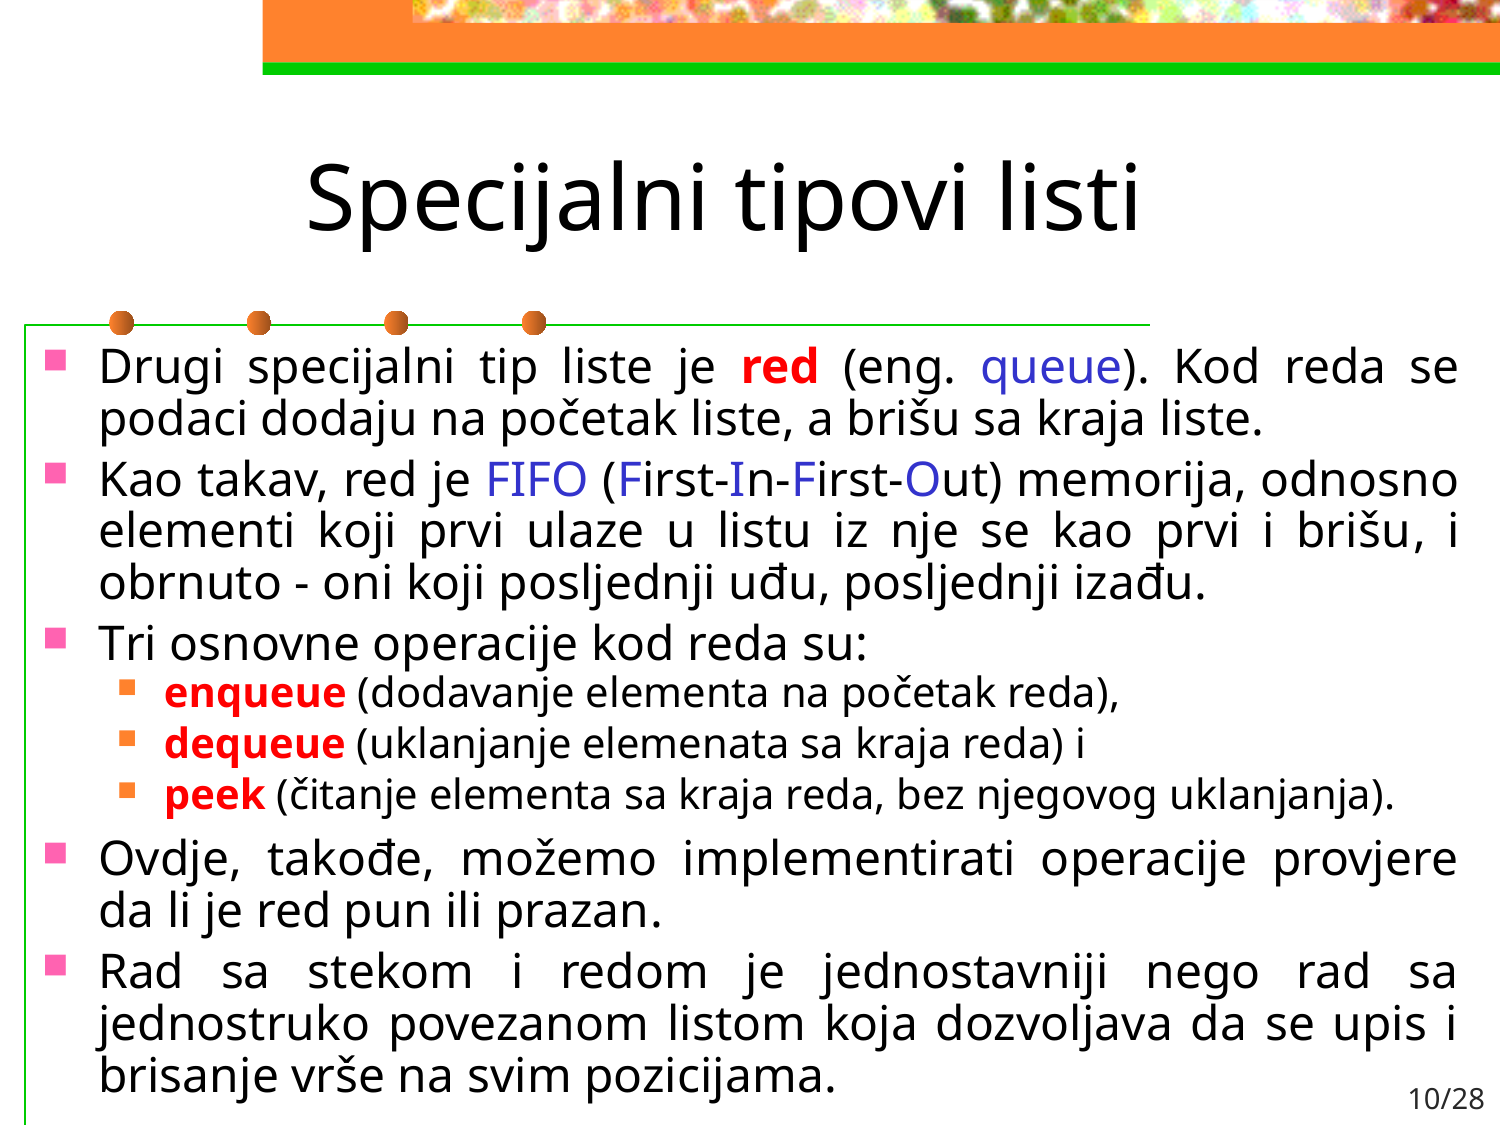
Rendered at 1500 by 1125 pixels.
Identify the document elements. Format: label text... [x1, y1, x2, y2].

text_box 10/28 [1374, 1072, 1500, 1123]
list Drugi specijalni tip liste je red (eng. queue). Kod reda se podaci dodaju na početak liste, a brišu sa kraja liste. Kao takav, red je FIFO (First-In-First-Out) memorija, odnosno elementi koji prvi ulaze u listu iz nje se kao prvi i brišu, i obrnuto - oni koji posljednji uđu, posljednji izađu. Tri osnovne operacije kod reda su: enqueue (dodavanje elementa na početak reda), dequeue (uklanjanje elemenata sa kraja reda) i peek (čitanje elementa sa kraja reda, bez njegovog uklanjanja). Ovdje, takođe, možemo implementirati operacije provjere da li je red pun ili prazan. Rad sa stekom i redom je jednostavniji nego rad sa jednostruko povezanom listom koja dozvoljava da se upis i brisanje vrše na svim pozicijama. [26, 334, 1475, 1125]
picture [412, 0, 1500, 23]
title Specijalni tipovi listi [87, 99, 1363, 288]
